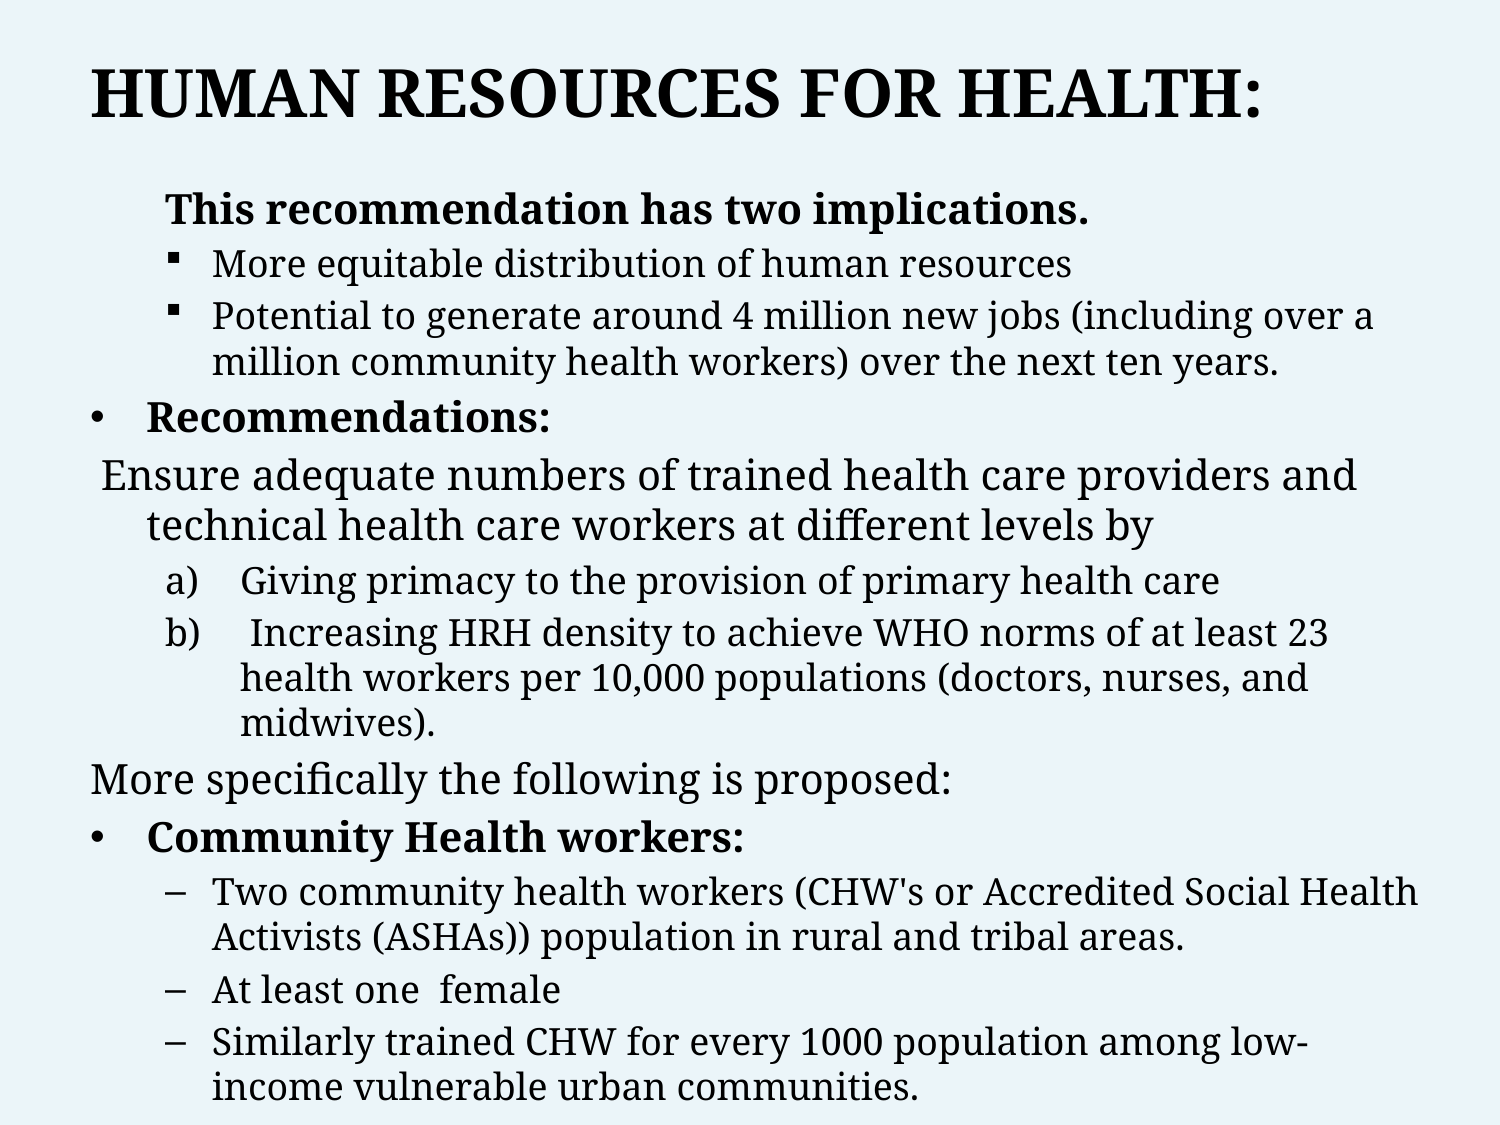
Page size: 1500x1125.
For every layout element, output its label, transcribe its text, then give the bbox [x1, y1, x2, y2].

list This recommendation has two implications. More equitable distribution of human resources Potential to generate around 4 million new jobs (including over a million community health workers) over the next ten years. Recommendations: Ensure adequate numbers of trained health care providers and technical health care workers at different levels by Giving primacy to the provision of primary health care Increasing HRH density to achieve WHO norms of at least 23 health workers per 10,000 populations (doctors, nurses, and midwives). More specifically the following is proposed: Community Health workers: Two community health workers (CHW's or Accredited Social Health Activists (ASHAs)) population in rural and tribal areas. At least one female Similarly trained CHW for every 1000 population among low-income vulnerable urban communities. [75, 174, 1438, 1075]
title HUMAN RESOURCES FOR HEALTH: [75, 45, 1450, 138]
